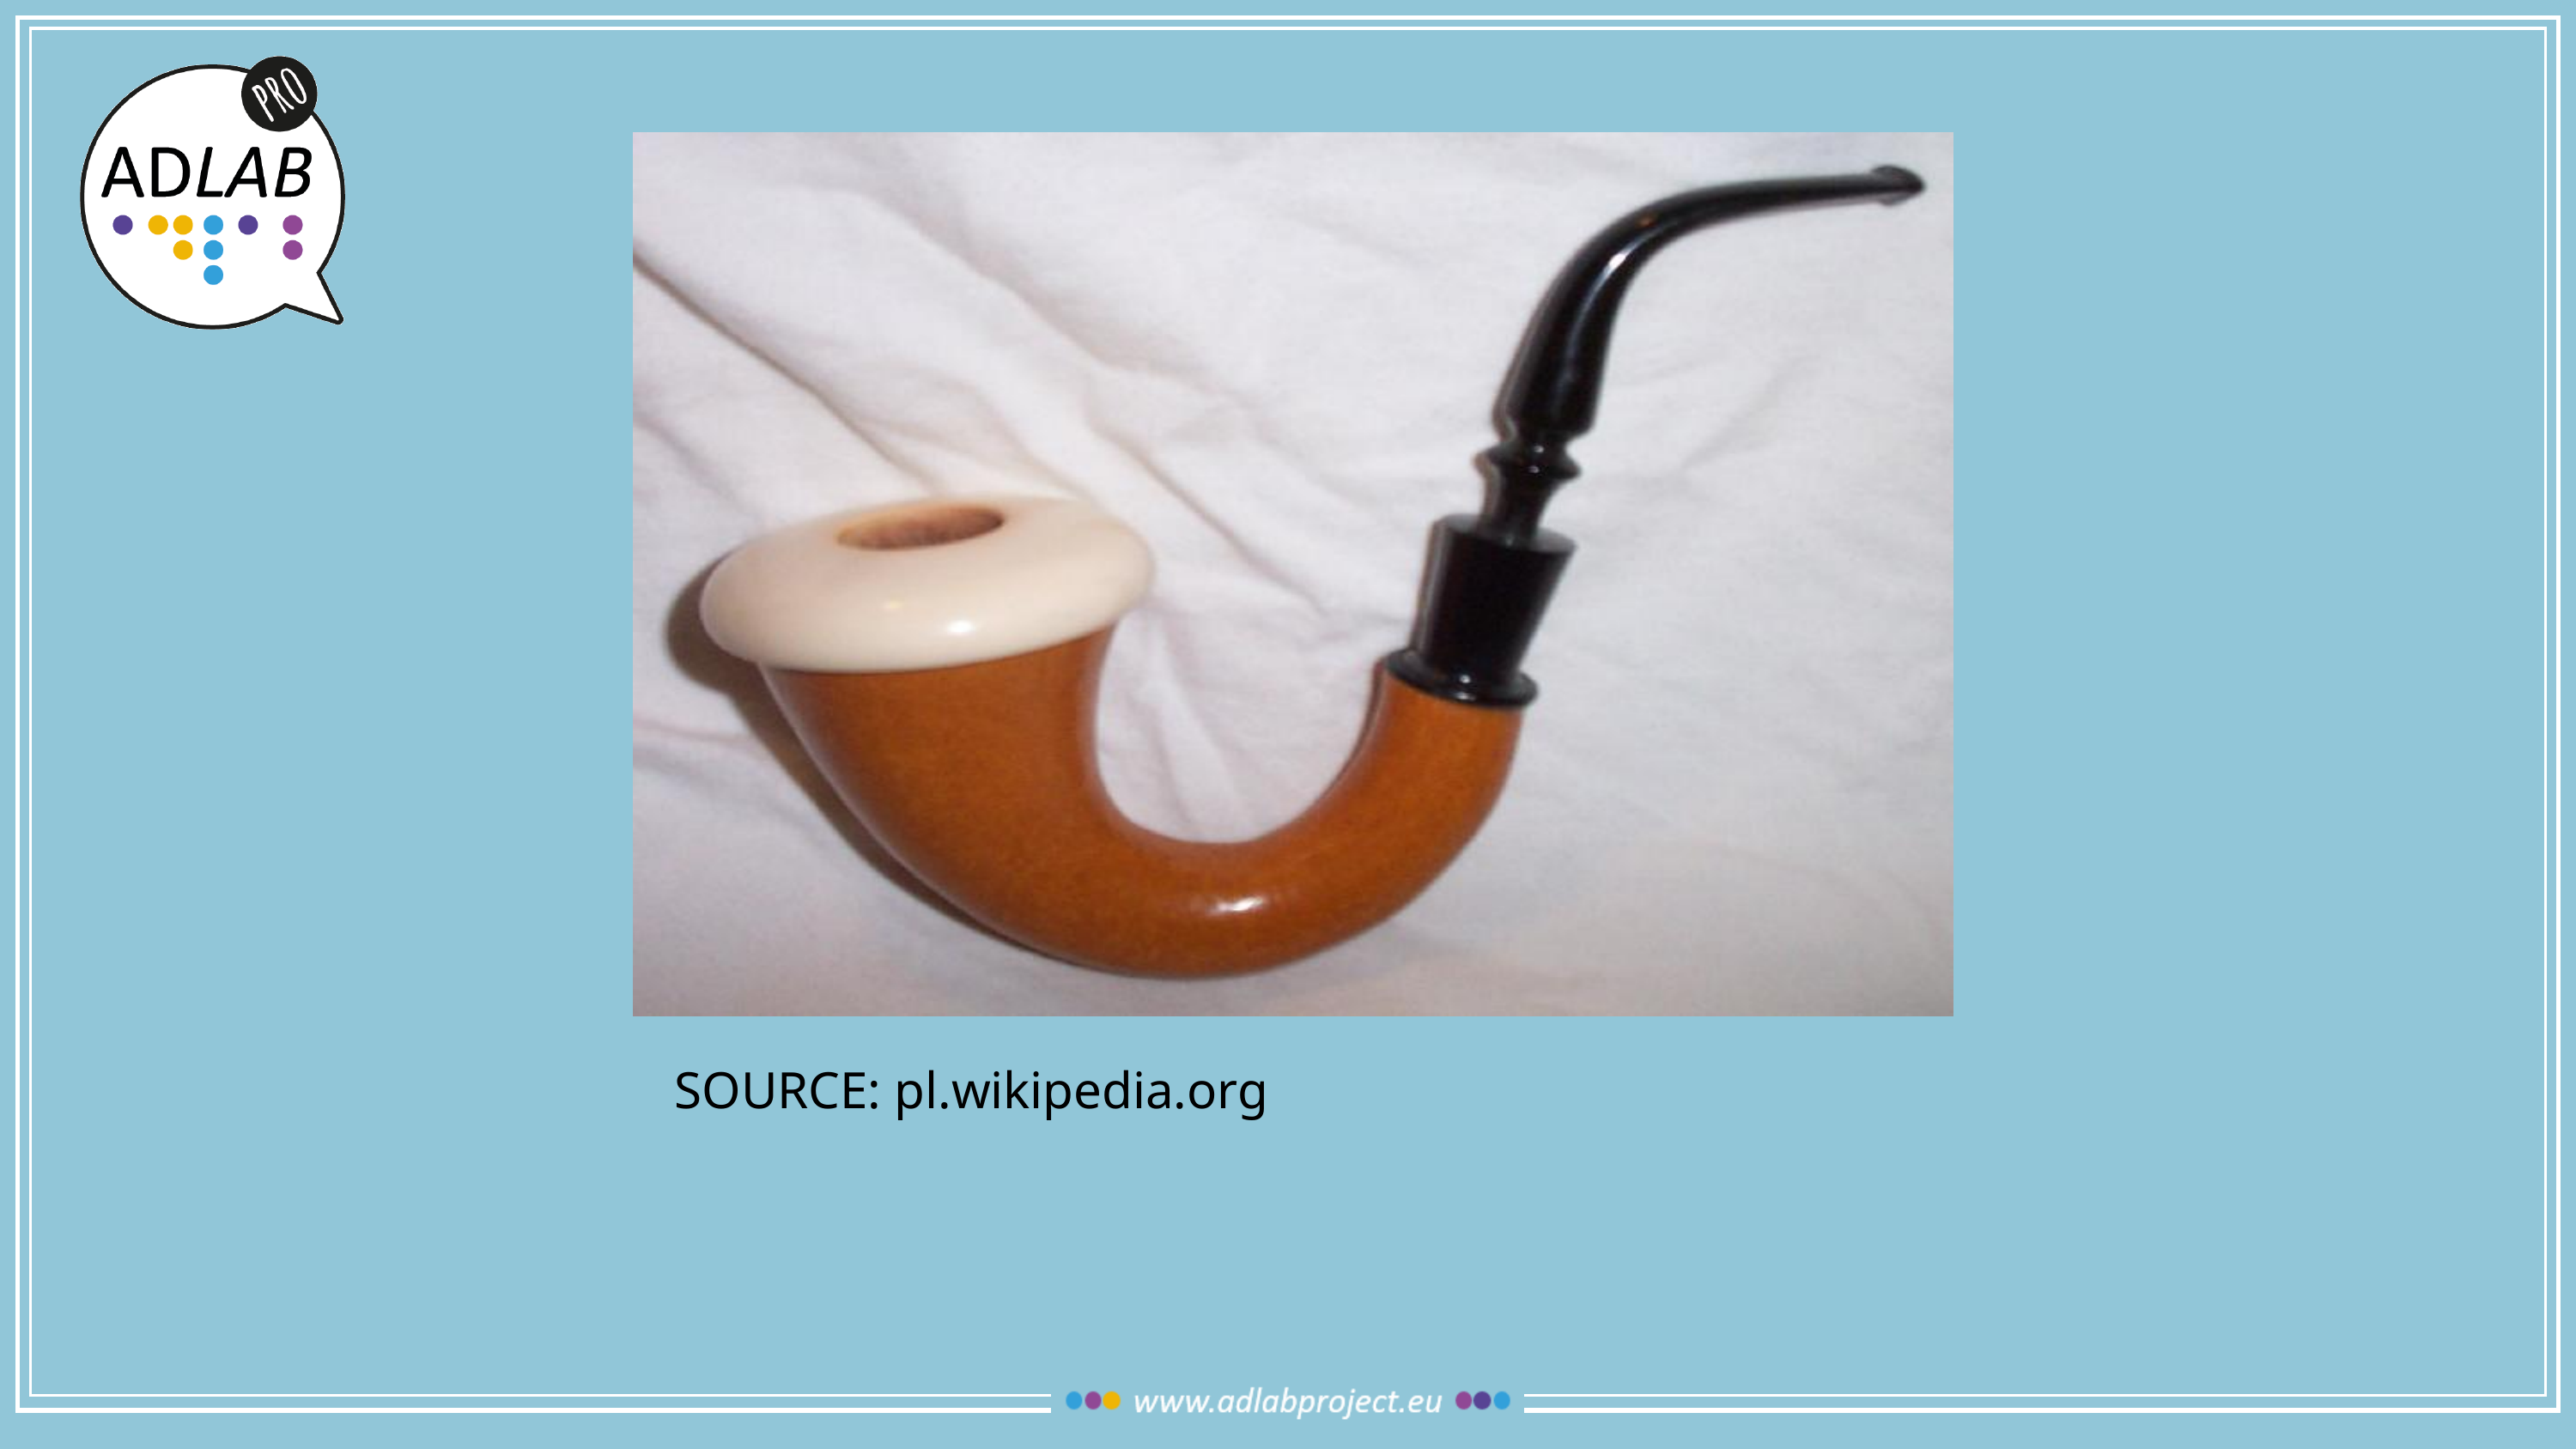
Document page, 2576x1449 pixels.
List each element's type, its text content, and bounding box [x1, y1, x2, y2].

text_box [1334, 1033, 2576, 1265]
picture [1051, 1378, 1524, 1429]
picture [72, 49, 353, 330]
title Source: pl.wikipedia.org [191, 1030, 1281, 1155]
picture [633, 132, 1953, 1016]
